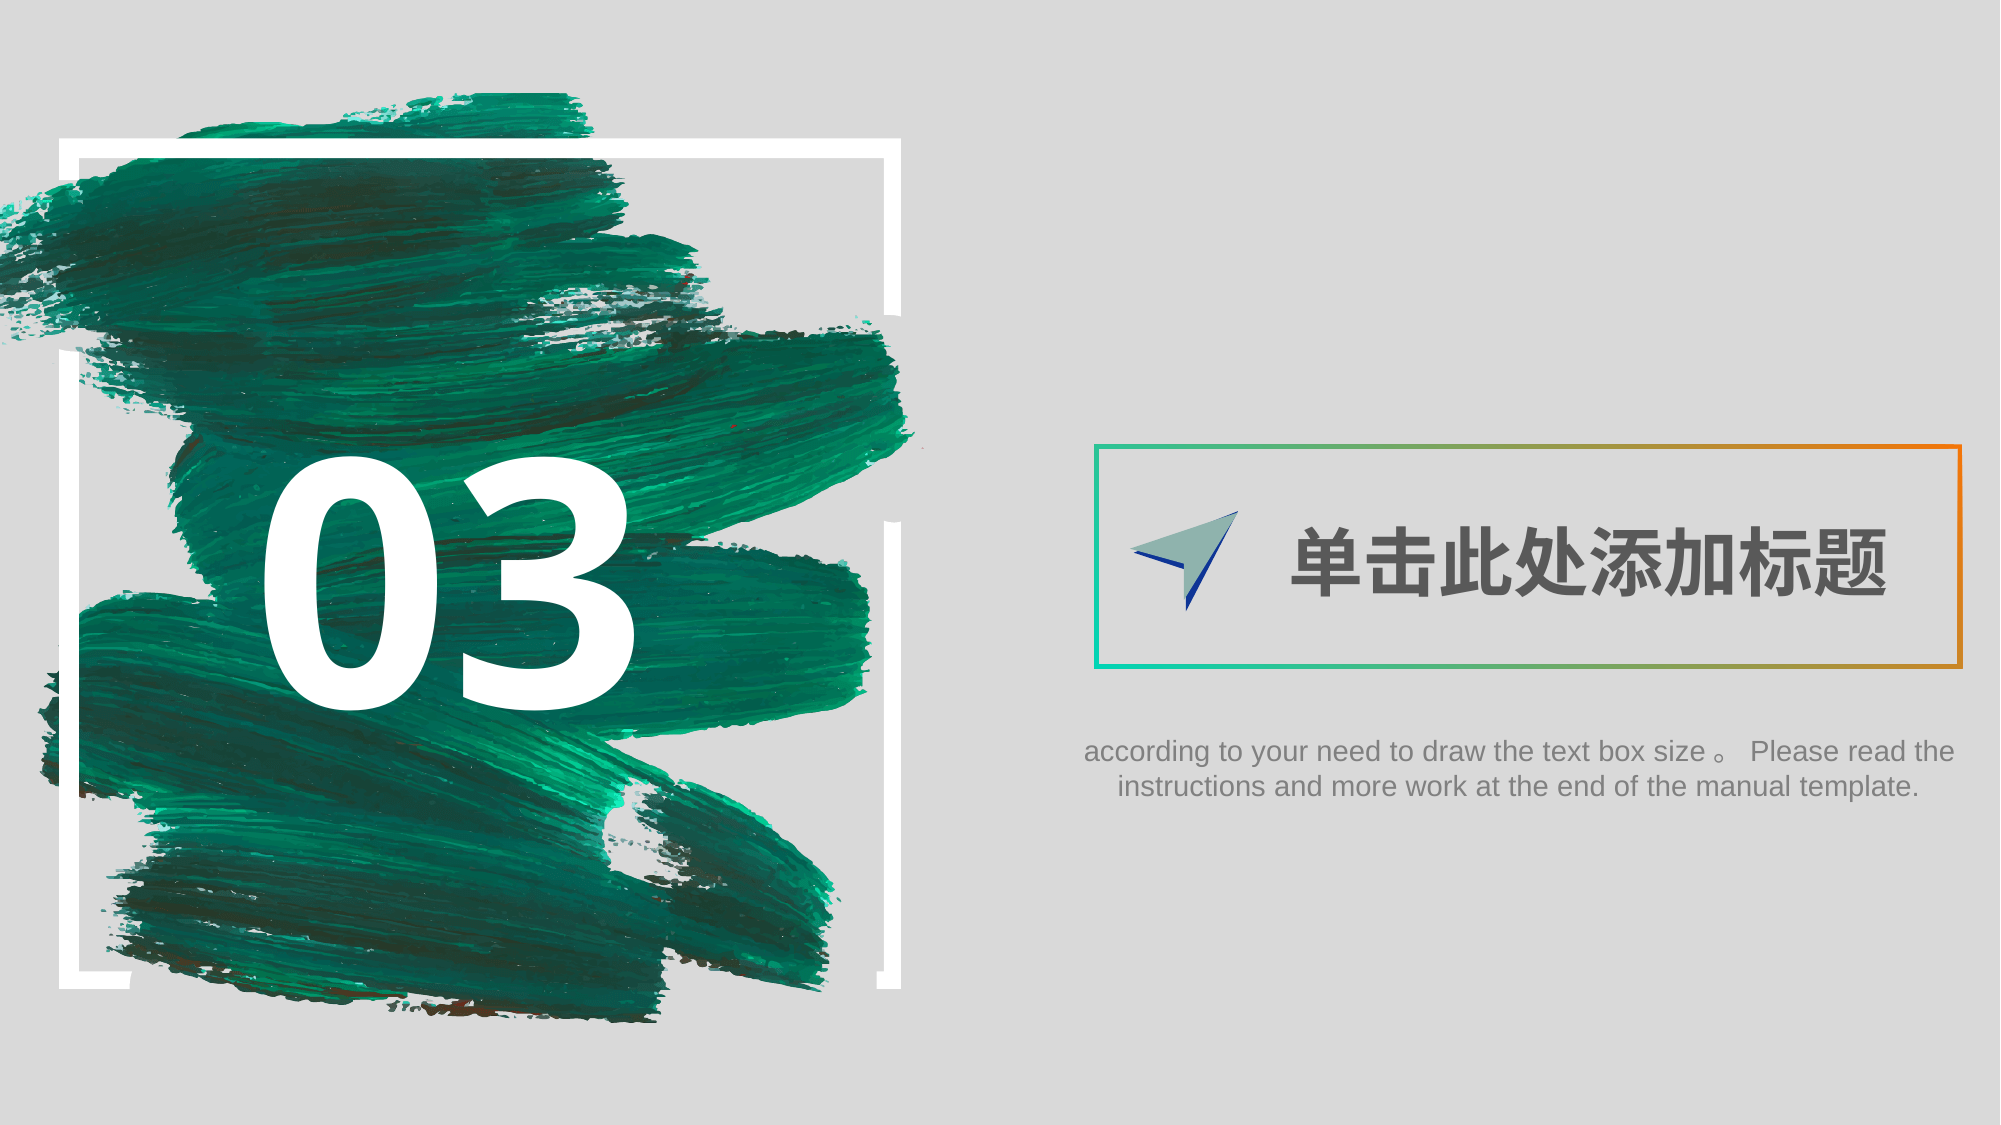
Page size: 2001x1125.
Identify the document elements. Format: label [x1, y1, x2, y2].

text_box [1049, 444, 1990, 804]
text_box [56, 136, 901, 989]
text_box [0, 93, 927, 1023]
